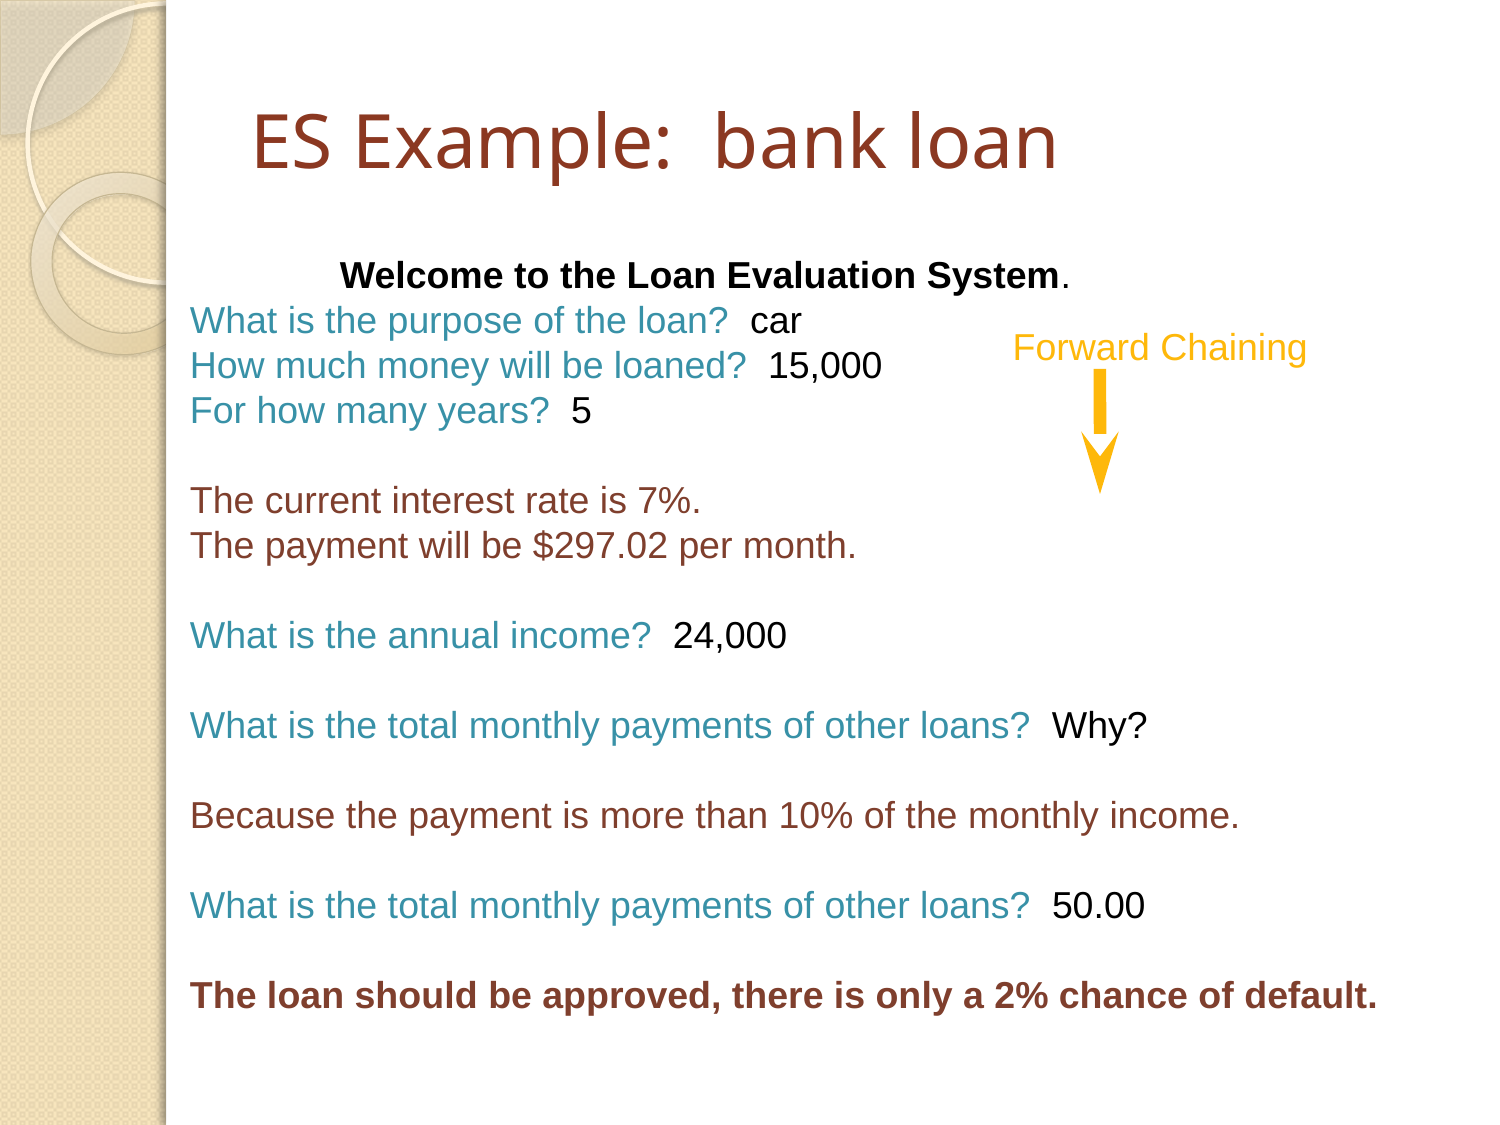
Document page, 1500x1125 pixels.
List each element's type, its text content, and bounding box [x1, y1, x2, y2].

text_box [1093, 473, 1107, 494]
text_box Welcome to the Loan Evaluation System. What is the purpose of the loan? car How much money will be loaned? 15,000 For how many years? 5 The current interest rate is 7%. The payment will be $297.02 per month. What is the annual income? 24,000 What is the total monthly payments of other loans? Why? Because the payment is more than 10% of the monthly income. What is the total monthly payments of other loans? 50.00 The loan should be approved, there is only a 2% chance of default. [174, 243, 1488, 1025]
text_box Forward Chaining [997, 315, 1324, 376]
title ES Example: bank loan [235, 45, 1466, 233]
